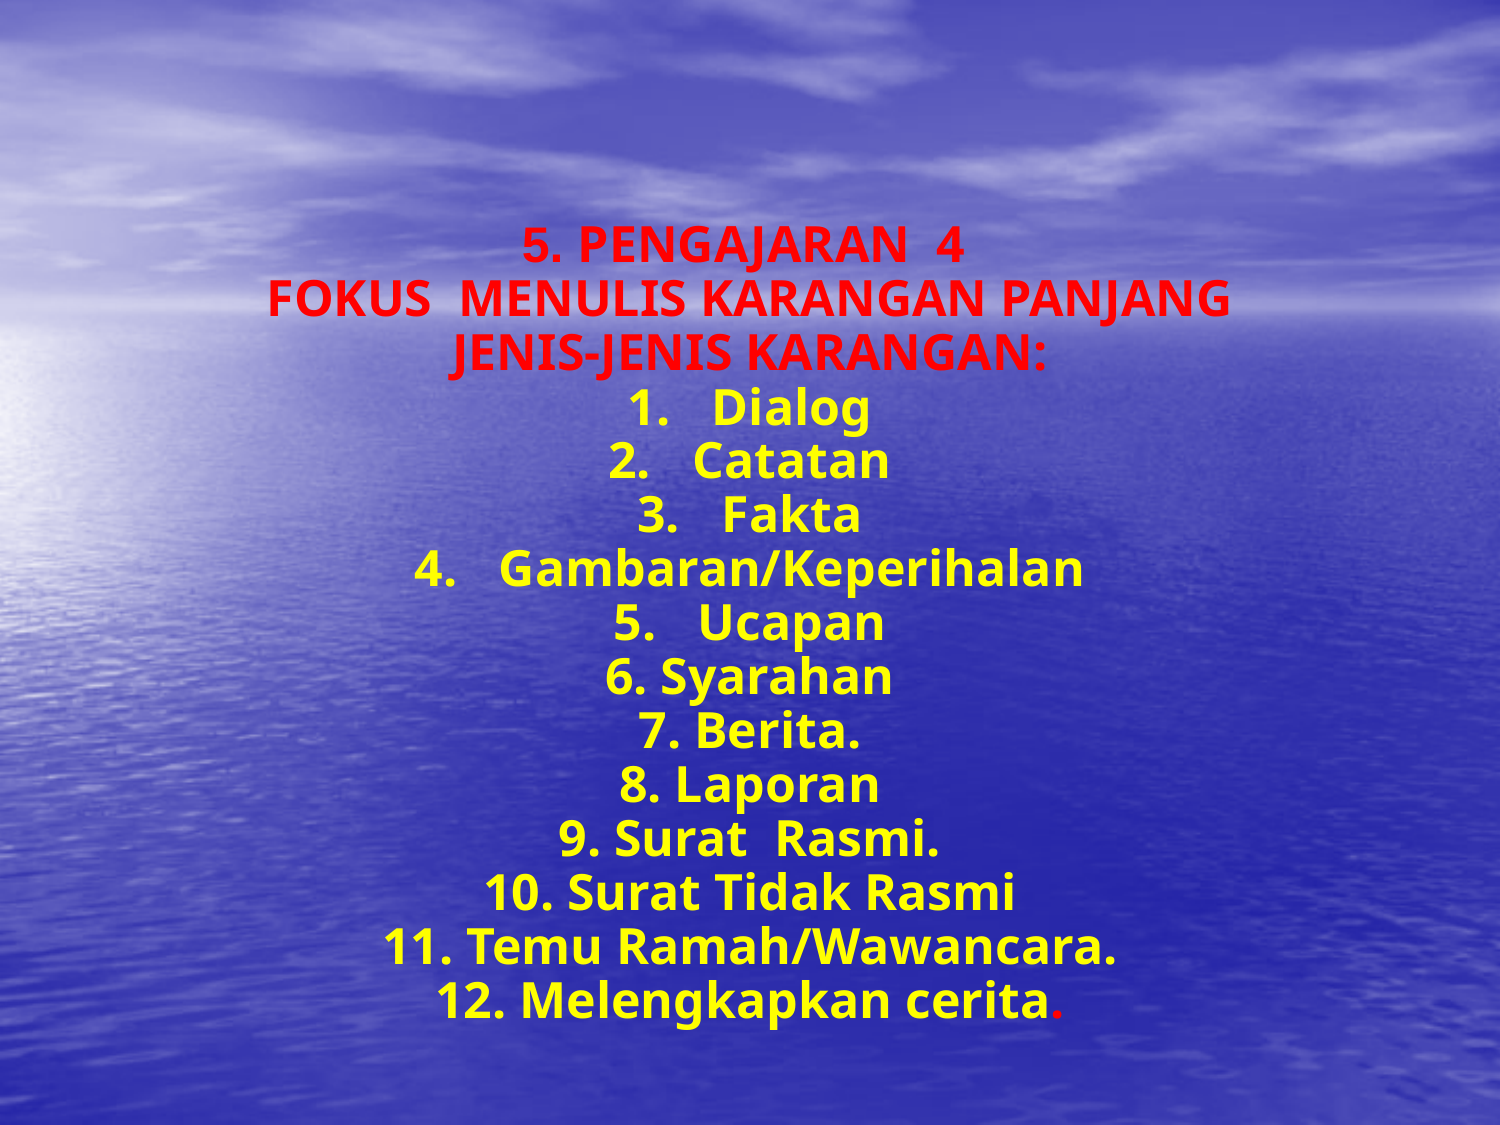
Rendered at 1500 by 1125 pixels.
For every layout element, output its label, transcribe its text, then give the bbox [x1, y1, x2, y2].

text_box 5. PENGAJARAN 4 FOKUS MENULIS KARANGAN PANJANG JENIS-JENIS KARANGAN: Dialog Catatan Fakta Gambaran/Keperihalan Ucapan 6. Syarahan 7. Berita. 8. Laporan 9. Surat Rasmi. 10. Surat Tidak Rasmi 11. Temu Ramah/Wawancara. 12. Melengkapkan cerita. [112, 212, 1388, 1091]
